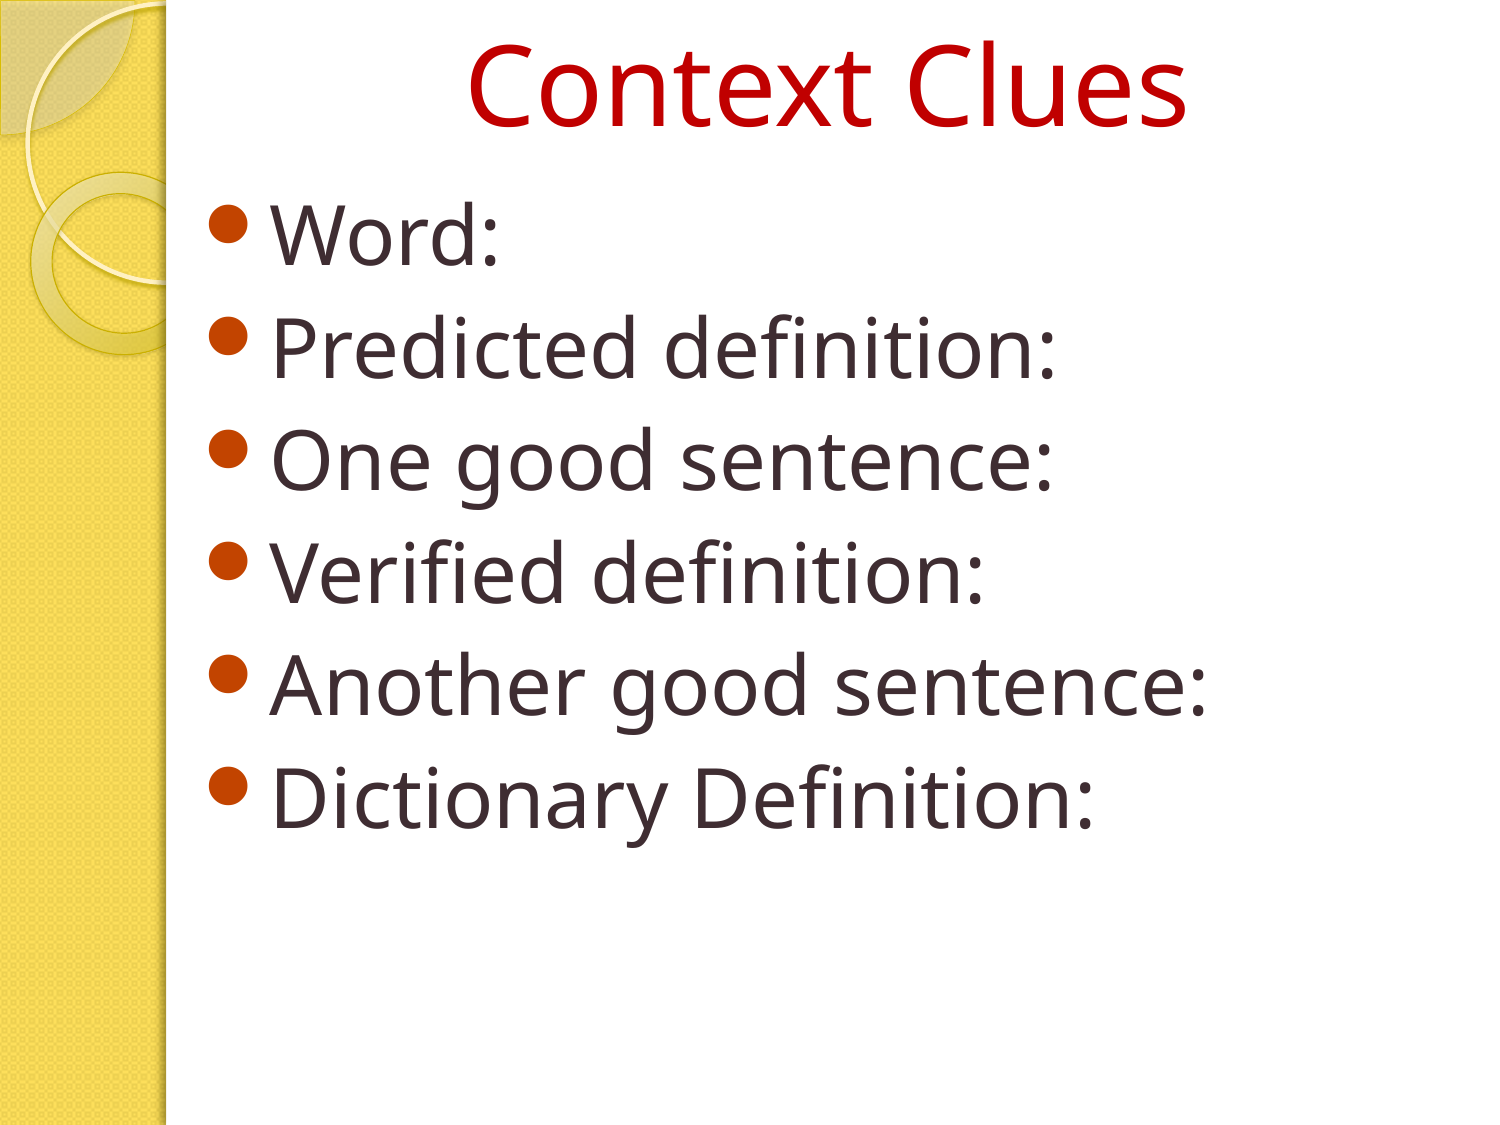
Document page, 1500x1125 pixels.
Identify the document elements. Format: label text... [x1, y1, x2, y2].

title Context Clues [225, 0, 1430, 163]
list Word: Predicted definition: One good sentence: Verified definition: Another good sentence: Dictionary Definition: [174, 174, 1463, 1050]
